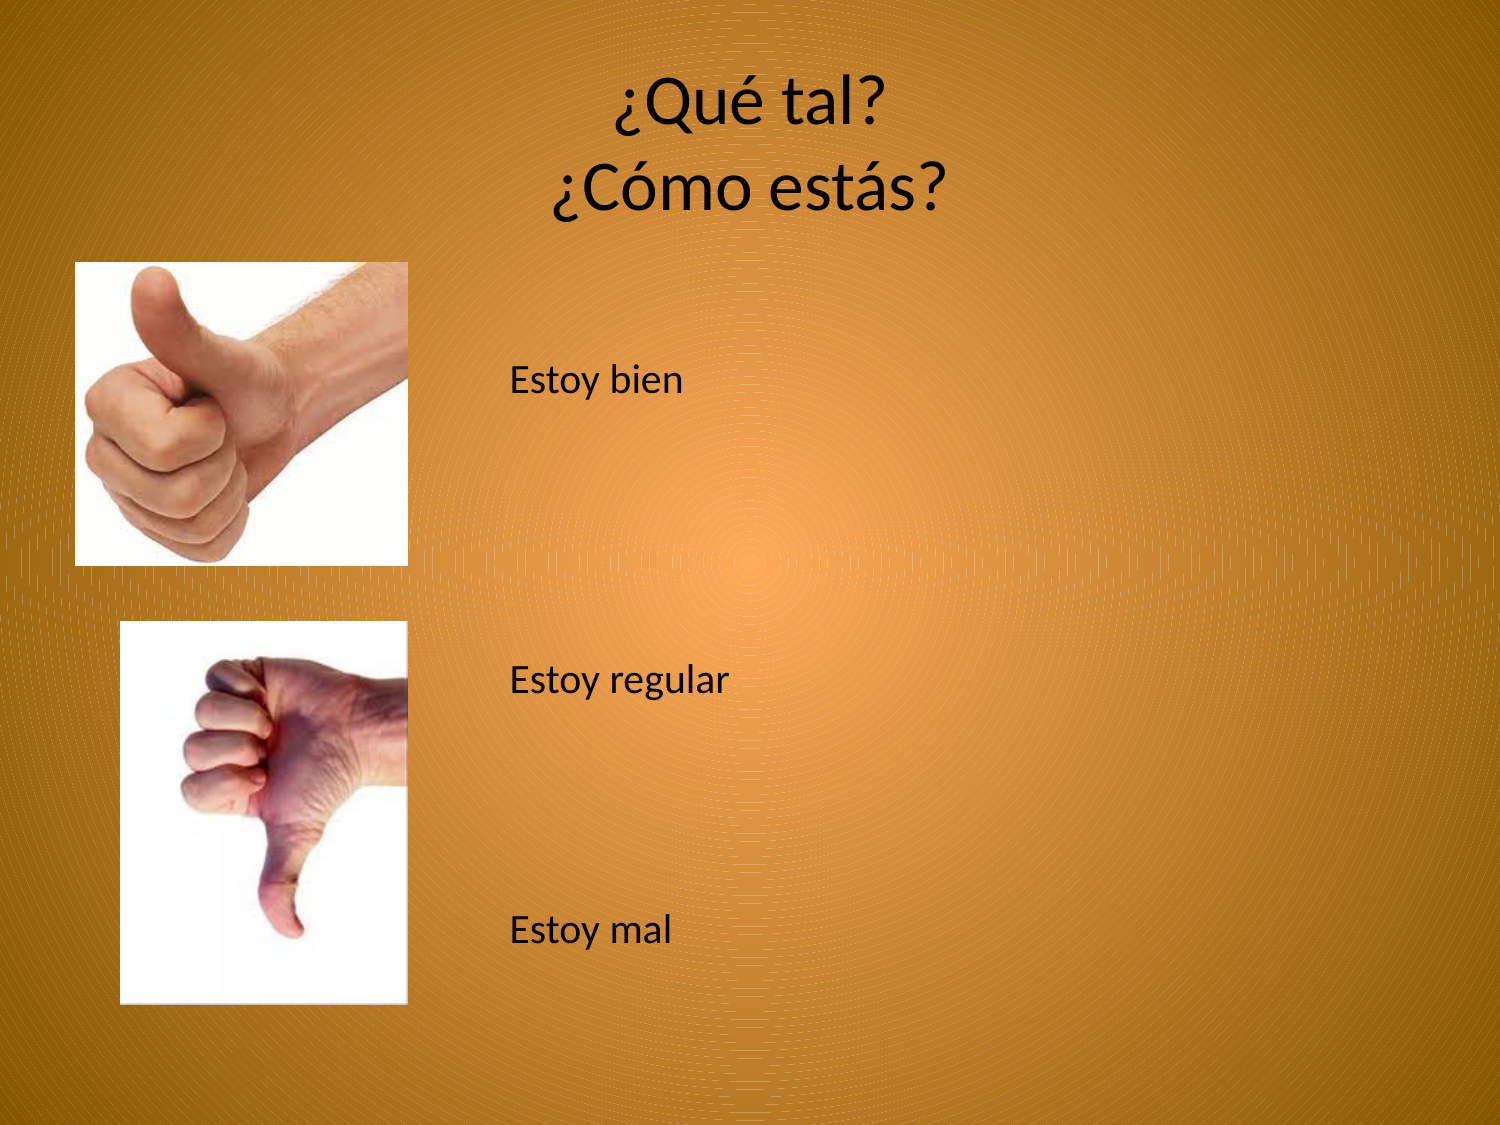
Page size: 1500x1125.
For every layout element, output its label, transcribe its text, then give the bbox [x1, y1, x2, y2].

title ¿Qué tal? ¿Cómo estás? [75, 45, 1425, 233]
text_box Estoy bien Estoy regular Estoy mal [494, 344, 981, 960]
picture [74, 262, 409, 566]
picture [120, 621, 409, 1006]
